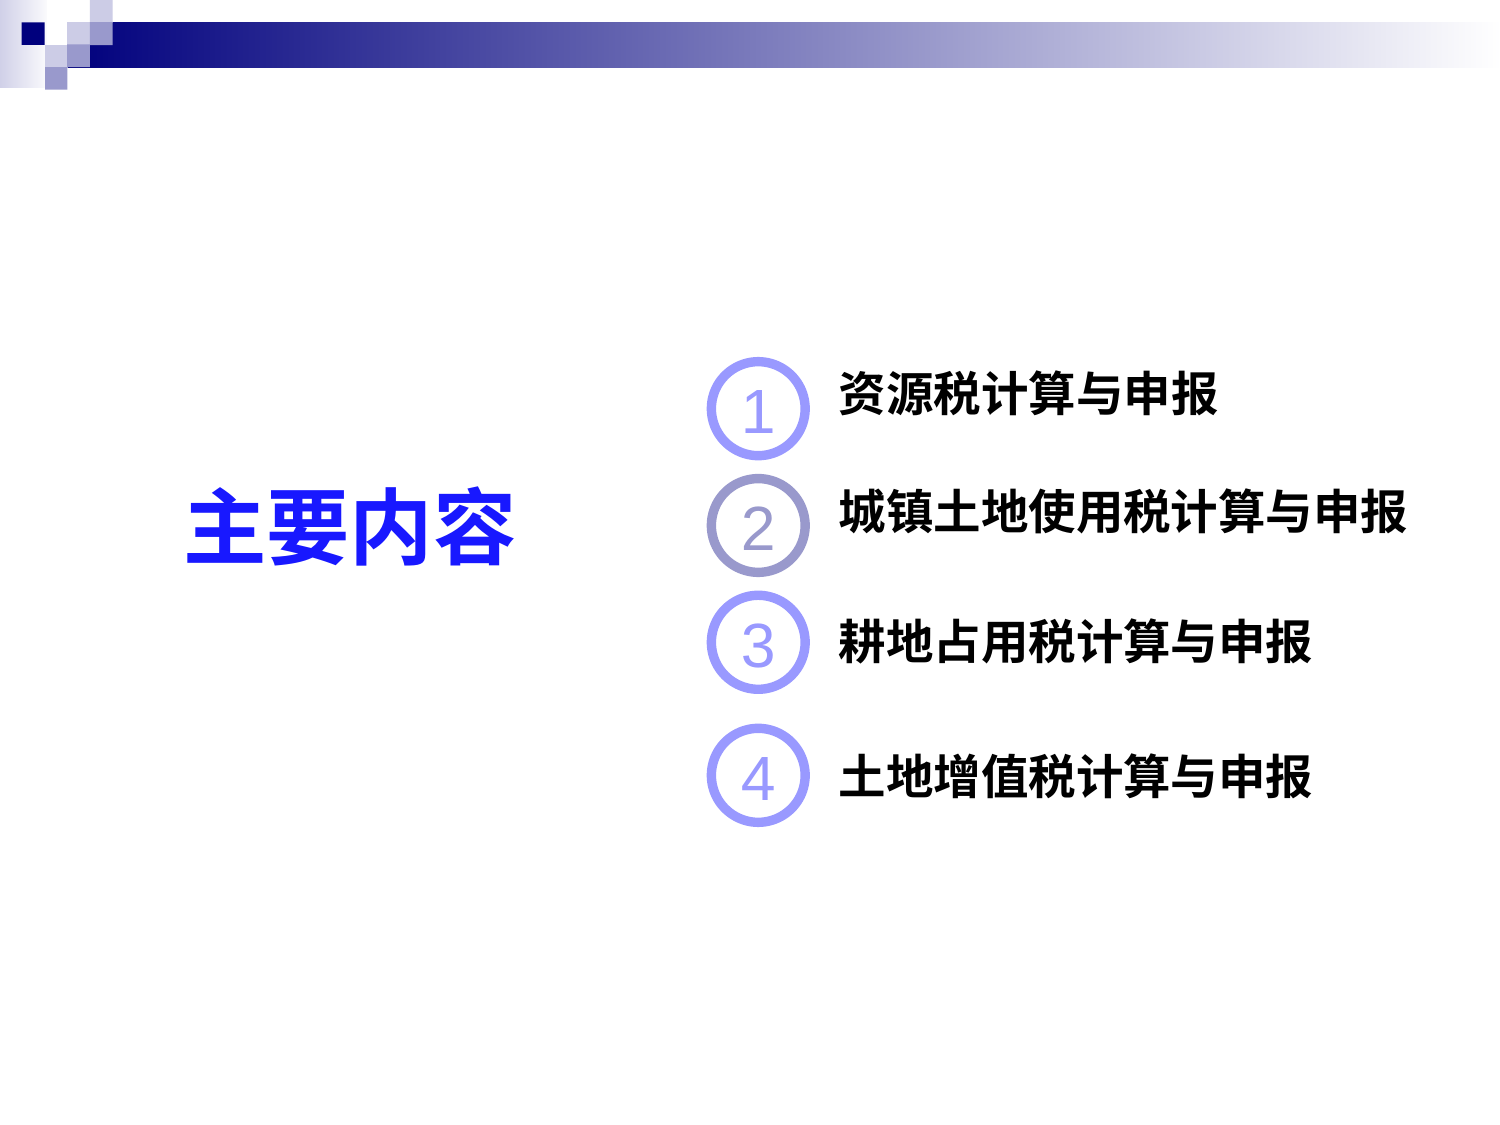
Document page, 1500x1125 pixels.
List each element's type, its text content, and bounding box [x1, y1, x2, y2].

text_box 3 [711, 595, 806, 690]
text_box 城镇土地使用税计算与申报 [838, 481, 1468, 564]
text_box 1 [711, 361, 806, 456]
text_box 主要内容 [182, 475, 518, 576]
text_box 土地增值税计算与申报 [838, 746, 1366, 804]
text_box 耕地占用税计算与申报 [838, 612, 1366, 670]
text_box 资源税计算与申报 [838, 363, 1226, 446]
text_box 2 [711, 478, 806, 573]
text_box 4 [711, 728, 806, 823]
